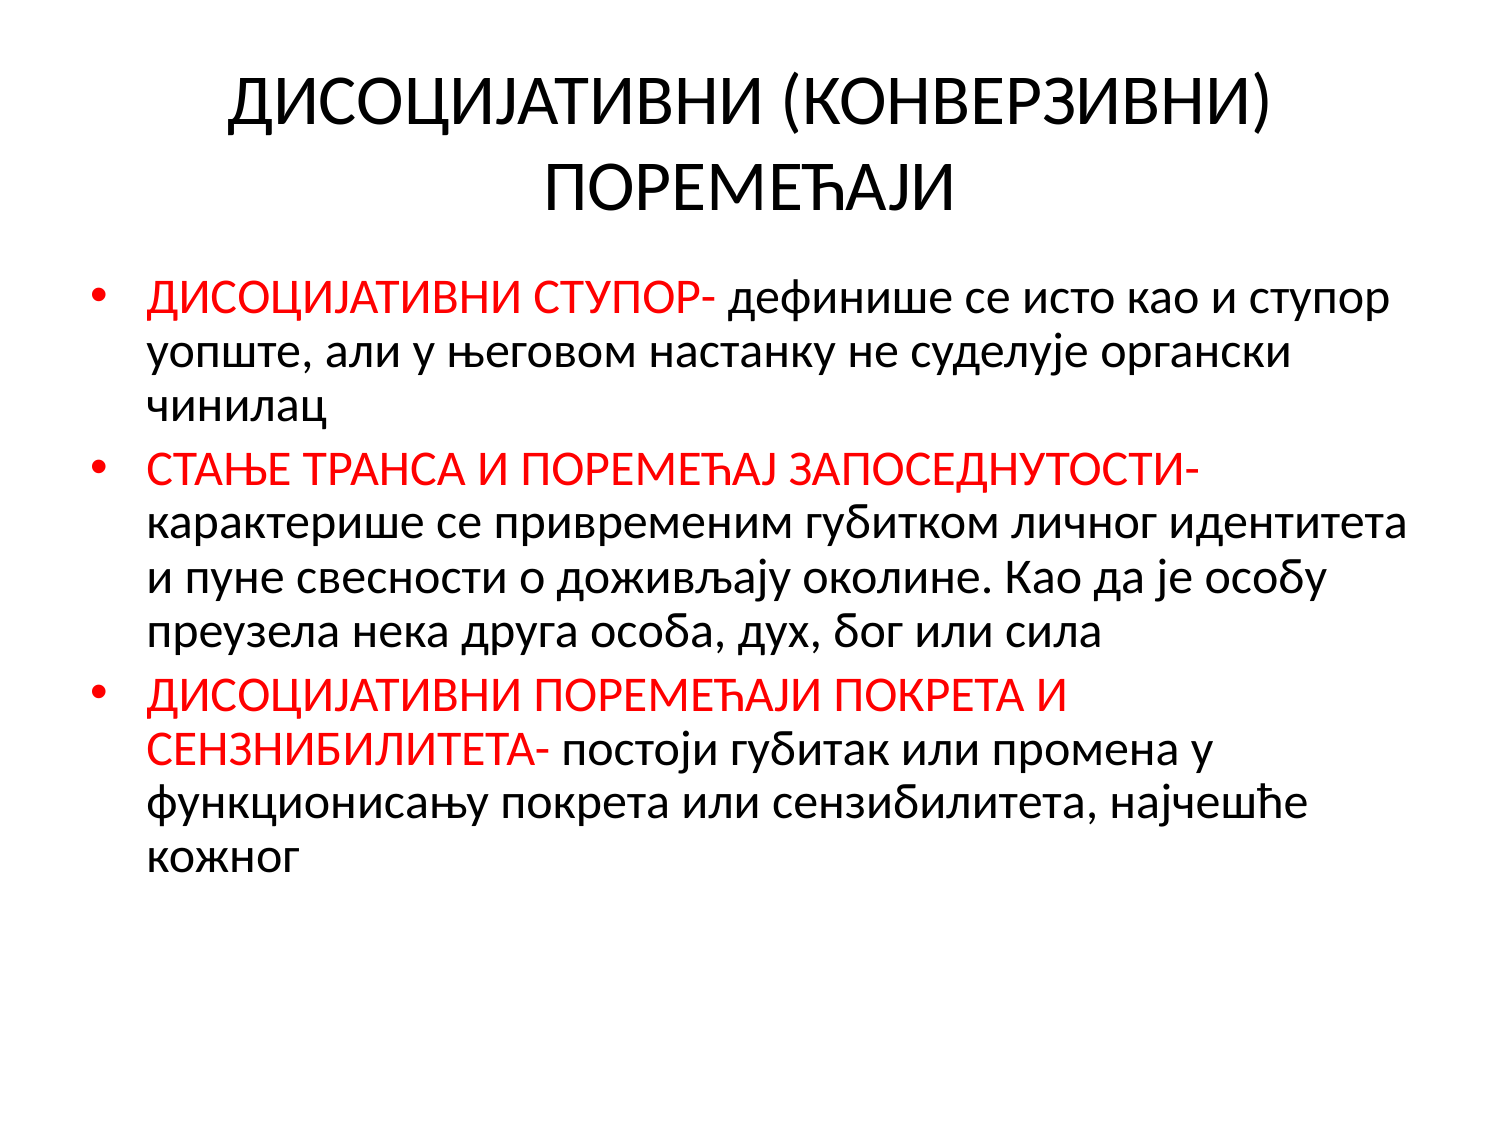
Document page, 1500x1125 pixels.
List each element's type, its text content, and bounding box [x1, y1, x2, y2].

list ДИСОЦИЈАТИВНИ СТУПОР- дефинише се исто као и ступор уопште, али у његовом настанку не суделује органски чинилац СТАЊЕ ТРАНСА И ПОРЕМЕЋАЈ ЗАПОСЕДНУТОСТИ- карактерише се привременим губитком личног идентитета и пуне свесности о доживљају околине. Као да је особу преузела нека друга особа, дух, бог или сила ДИСОЦИЈАТИВНИ ПОРЕМЕЋАЈИ ПОКРЕТА И СЕНЗНИБИЛИТЕТА- постоји губитак или промена у функционисању покрета или сензибилитета, најчешће кожног [75, 262, 1425, 1005]
title ДИСОЦИЈАТИВНИ (КОНВЕРЗИВНИ) ПОРЕМЕЋАЈИ [75, 45, 1425, 233]
